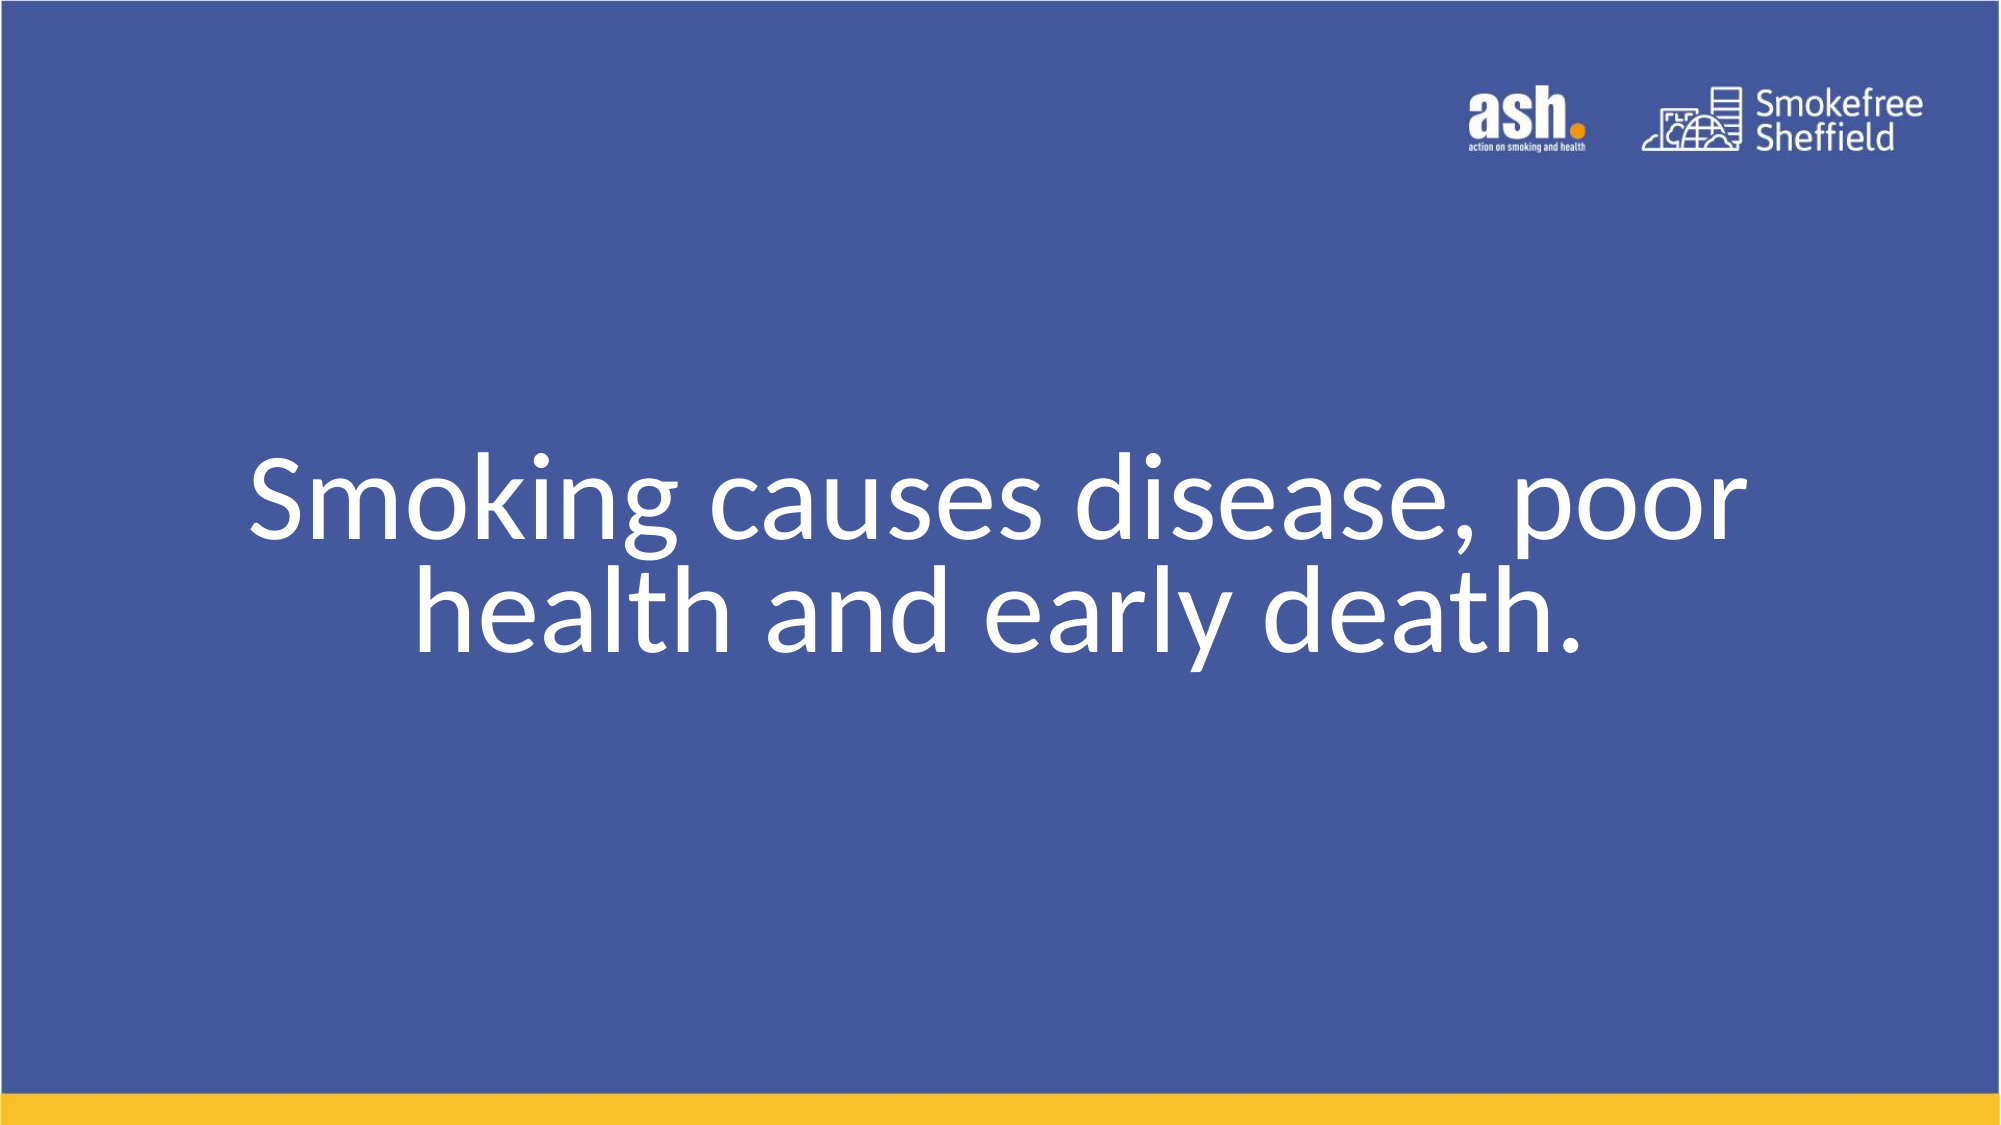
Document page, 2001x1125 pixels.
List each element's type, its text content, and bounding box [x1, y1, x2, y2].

picture [0, 0, 2000, 1125]
text_box Smoking causes disease, poor health and early death. [191, 326, 1809, 799]
